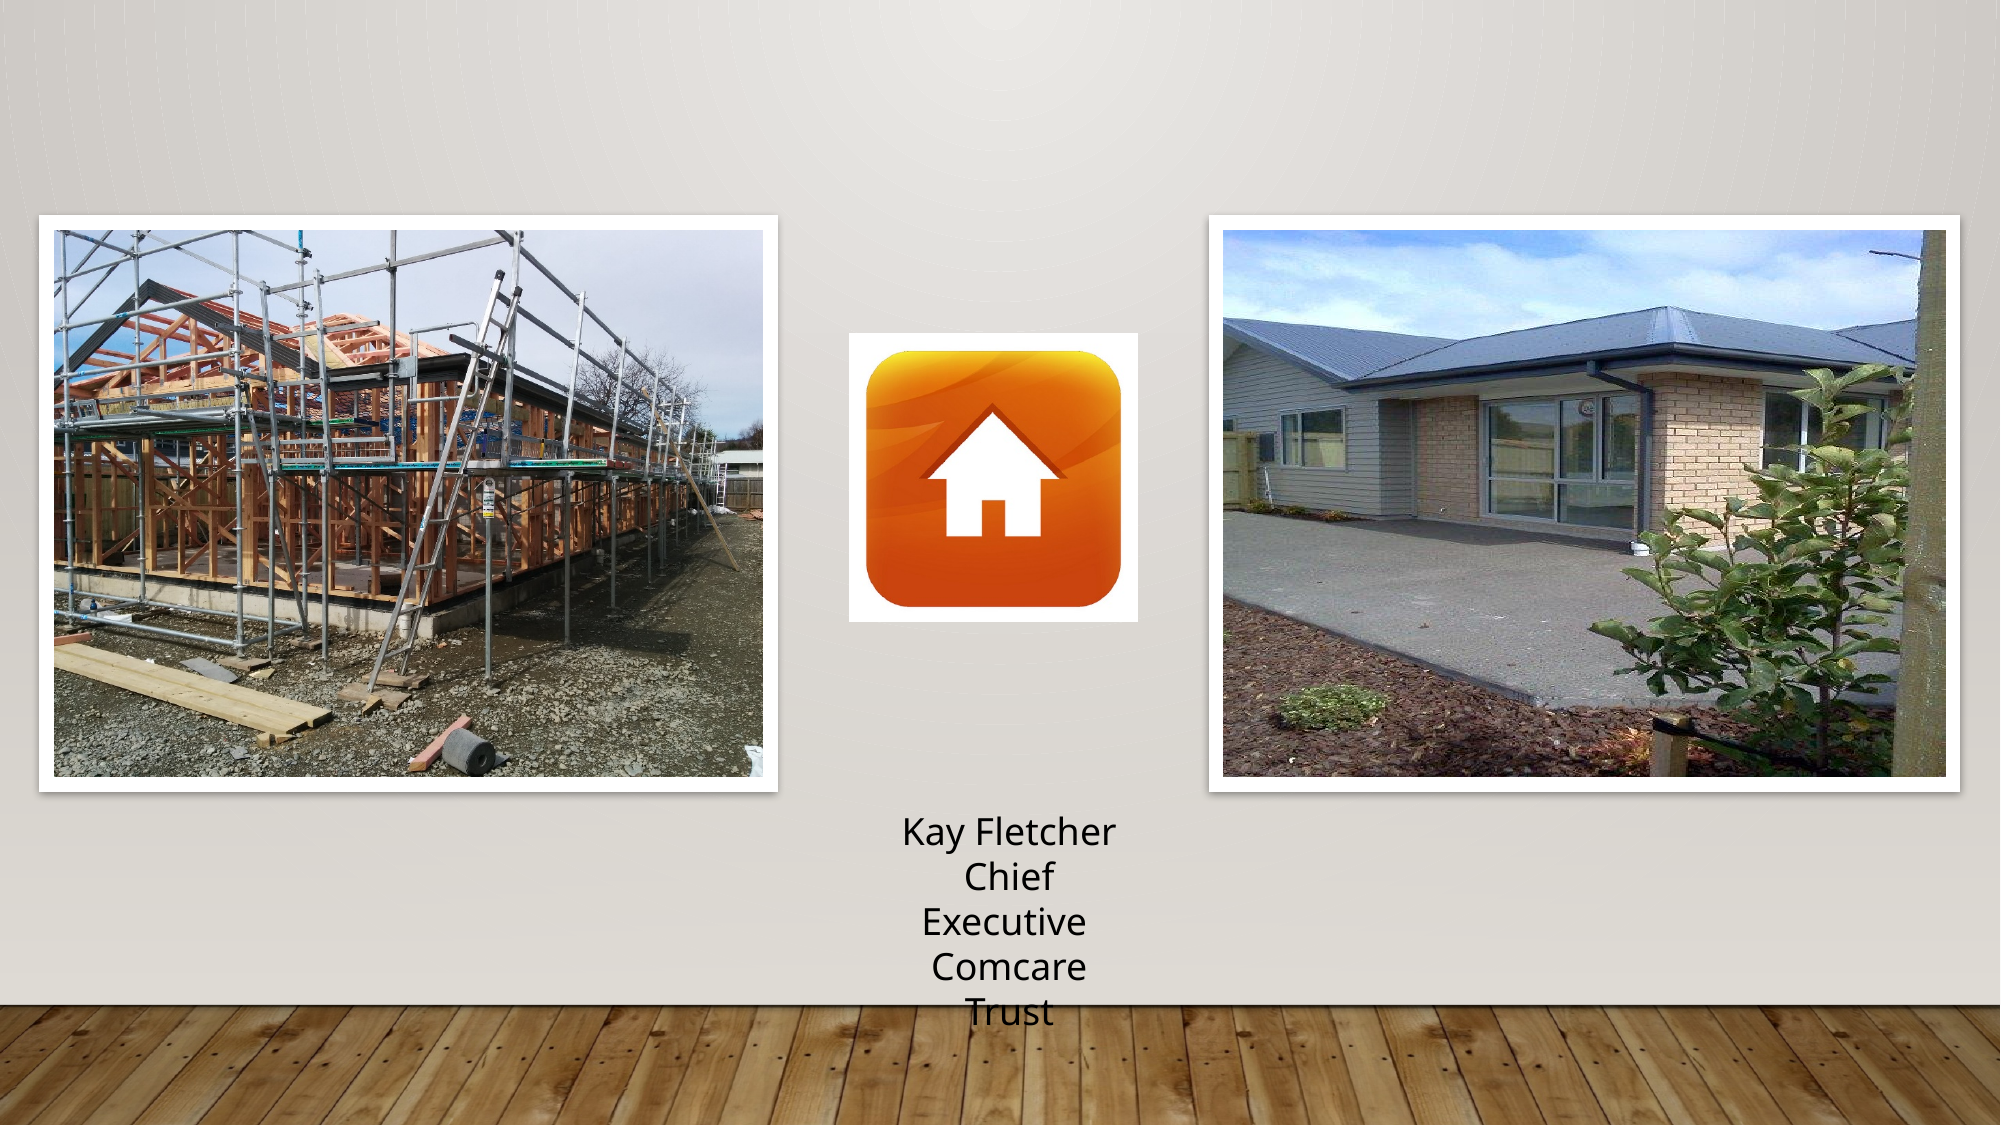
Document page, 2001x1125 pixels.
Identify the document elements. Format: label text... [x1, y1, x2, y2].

picture [1223, 229, 1947, 778]
picture [849, 333, 1138, 622]
picture [0, 1005, 2000, 1125]
text_box Kay Fletcher Chief Executive Comcare Trust [874, 800, 1144, 1041]
picture [53, 229, 764, 778]
